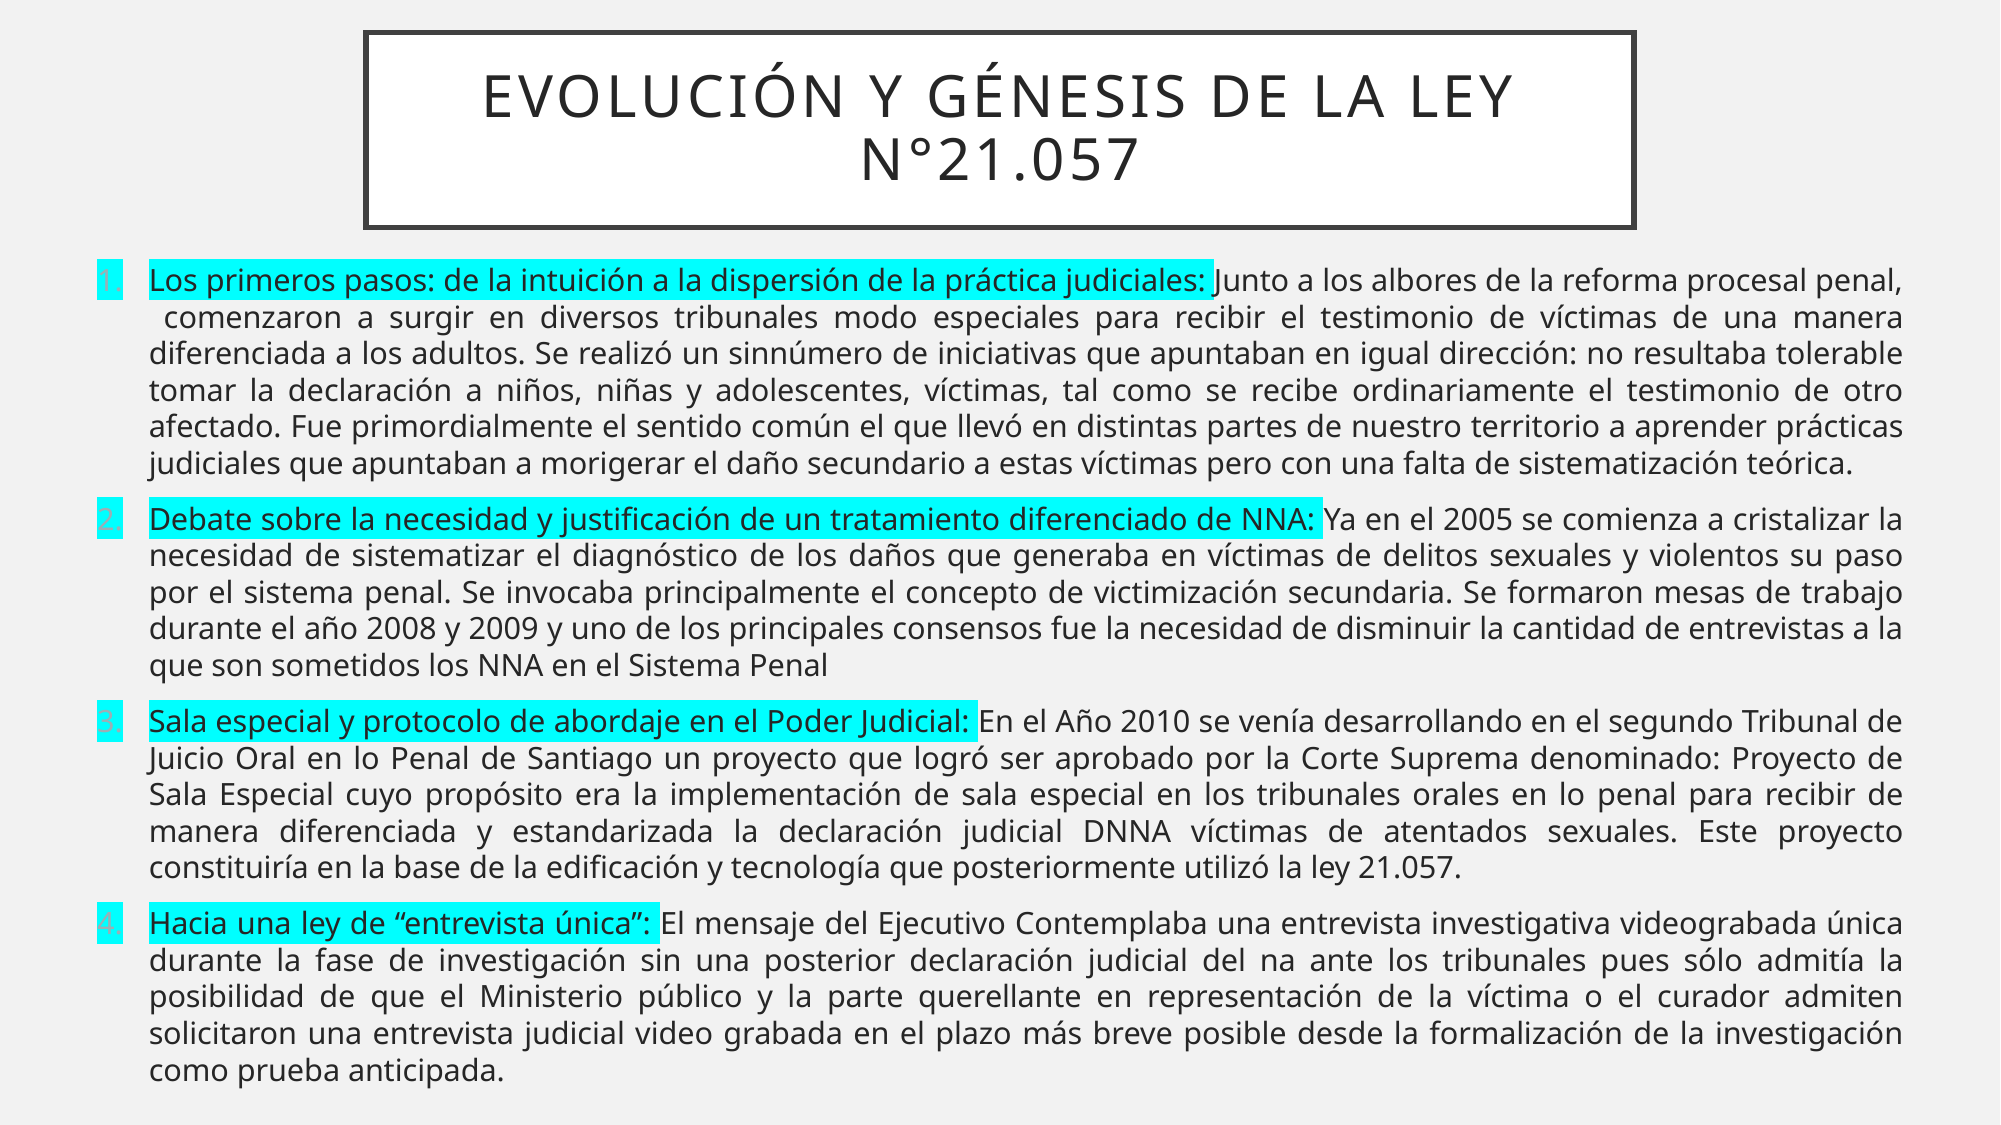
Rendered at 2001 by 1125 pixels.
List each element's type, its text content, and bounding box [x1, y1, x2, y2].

list Los primeros pasos: de la intuición a la dispersión de la práctica judiciales: Junto a los albores de la reforma procesal penal, comenzaron a surgir en diversos tribunales modo especiales para recibir el testimonio de víctimas de una manera diferenciada a los adultos. Se realizó un sinnúmero de iniciativas que apuntaban en igual dirección: no resultaba tolerable tomar la declaración a niños, niñas y adolescentes, víctimas, tal como se recibe ordinariamente el testimonio de otro afectado. Fue primordialmente el sentido común el que llevó en distintas partes de nuestro territorio a aprender prácticas judiciales que apuntaban a morigerar el daño secundario a estas víctimas pero con una falta de sistematización teórica. Debate sobre la necesidad y justificación de un tratamiento diferenciado de NNA: Ya en el 2005 se comienza a cristalizar la necesidad de sistematizar el diagnóstico de los daños que generaba en víctimas de delitos sexuales y violentos su paso por el sistema penal. Se invocaba principalmente el concepto de victimización secundaria. Se formaron mesas de trabajo durante el año 2008 y 2009 y uno de los principales consensos fue la necesidad de disminuir la cantidad de entrevistas a la que son sometidos los NNA en el Sistema Penal Sala especial y protocolo de abordaje en el Poder Judicial: En el Año 2010 se venía desarrollando en el segundo Tribunal de Juicio Oral en lo Penal de Santiago un proyecto que logró ser aprobado por la Corte Suprema denominado: Proyecto de Sala Especial cuyo propósito era la implementación de sala especial en los tribunales orales en lo penal para recibir de manera diferenciada y estandarizada la declaración judicial DNNA víctimas de atentados sexuales. Este proyecto constituiría en la base de la edificación y tecnología que posteriormente utilizó la ley 21.057. Hacia una ley de “entrevista única”: El mensaje del Ejecutivo Contemplaba una entrevista investigativa videograbada única durante la fase de investigación sin una posterior declaración judicial del na ante los tribunales pues sólo admitía la posibilidad de que el Ministerio público y la parte querellante en representación de la víctima o el curador admiten solicitaron una entrevista judicial video grabada en el plazo más breve posible desde la formalización de la investigación como prueba anticipada. [82, 253, 1918, 1107]
title Evolución y génesis de la ley n°21.057 [363, 30, 1637, 230]
